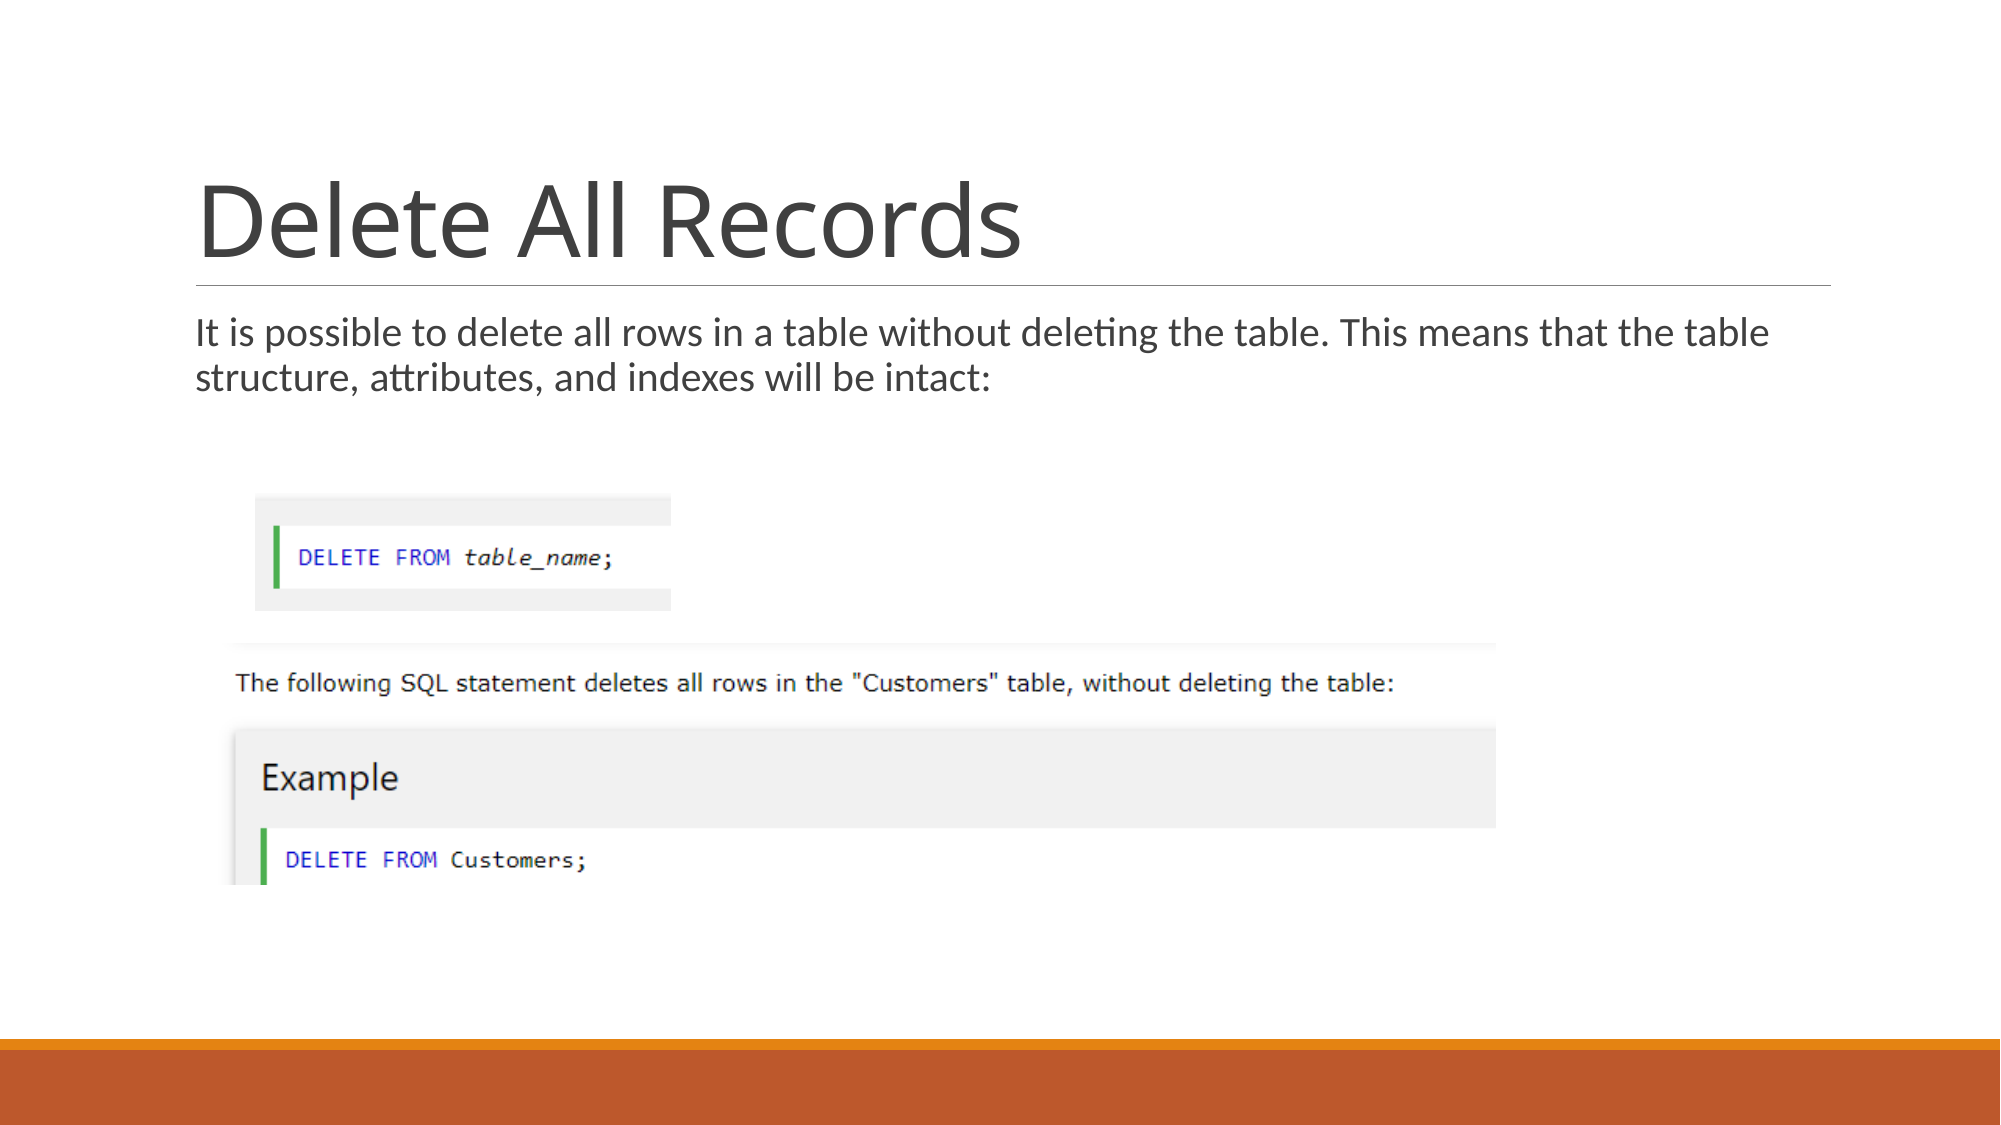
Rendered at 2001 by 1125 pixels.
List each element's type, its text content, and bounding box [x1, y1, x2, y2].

title Delete All Records [180, 47, 1830, 285]
picture [213, 643, 1497, 885]
picture [254, 492, 672, 612]
list It is possible to delete all rows in a table without deleting the table. This means that the table structure, attributes, and indexes will be intact: [180, 302, 1830, 963]
